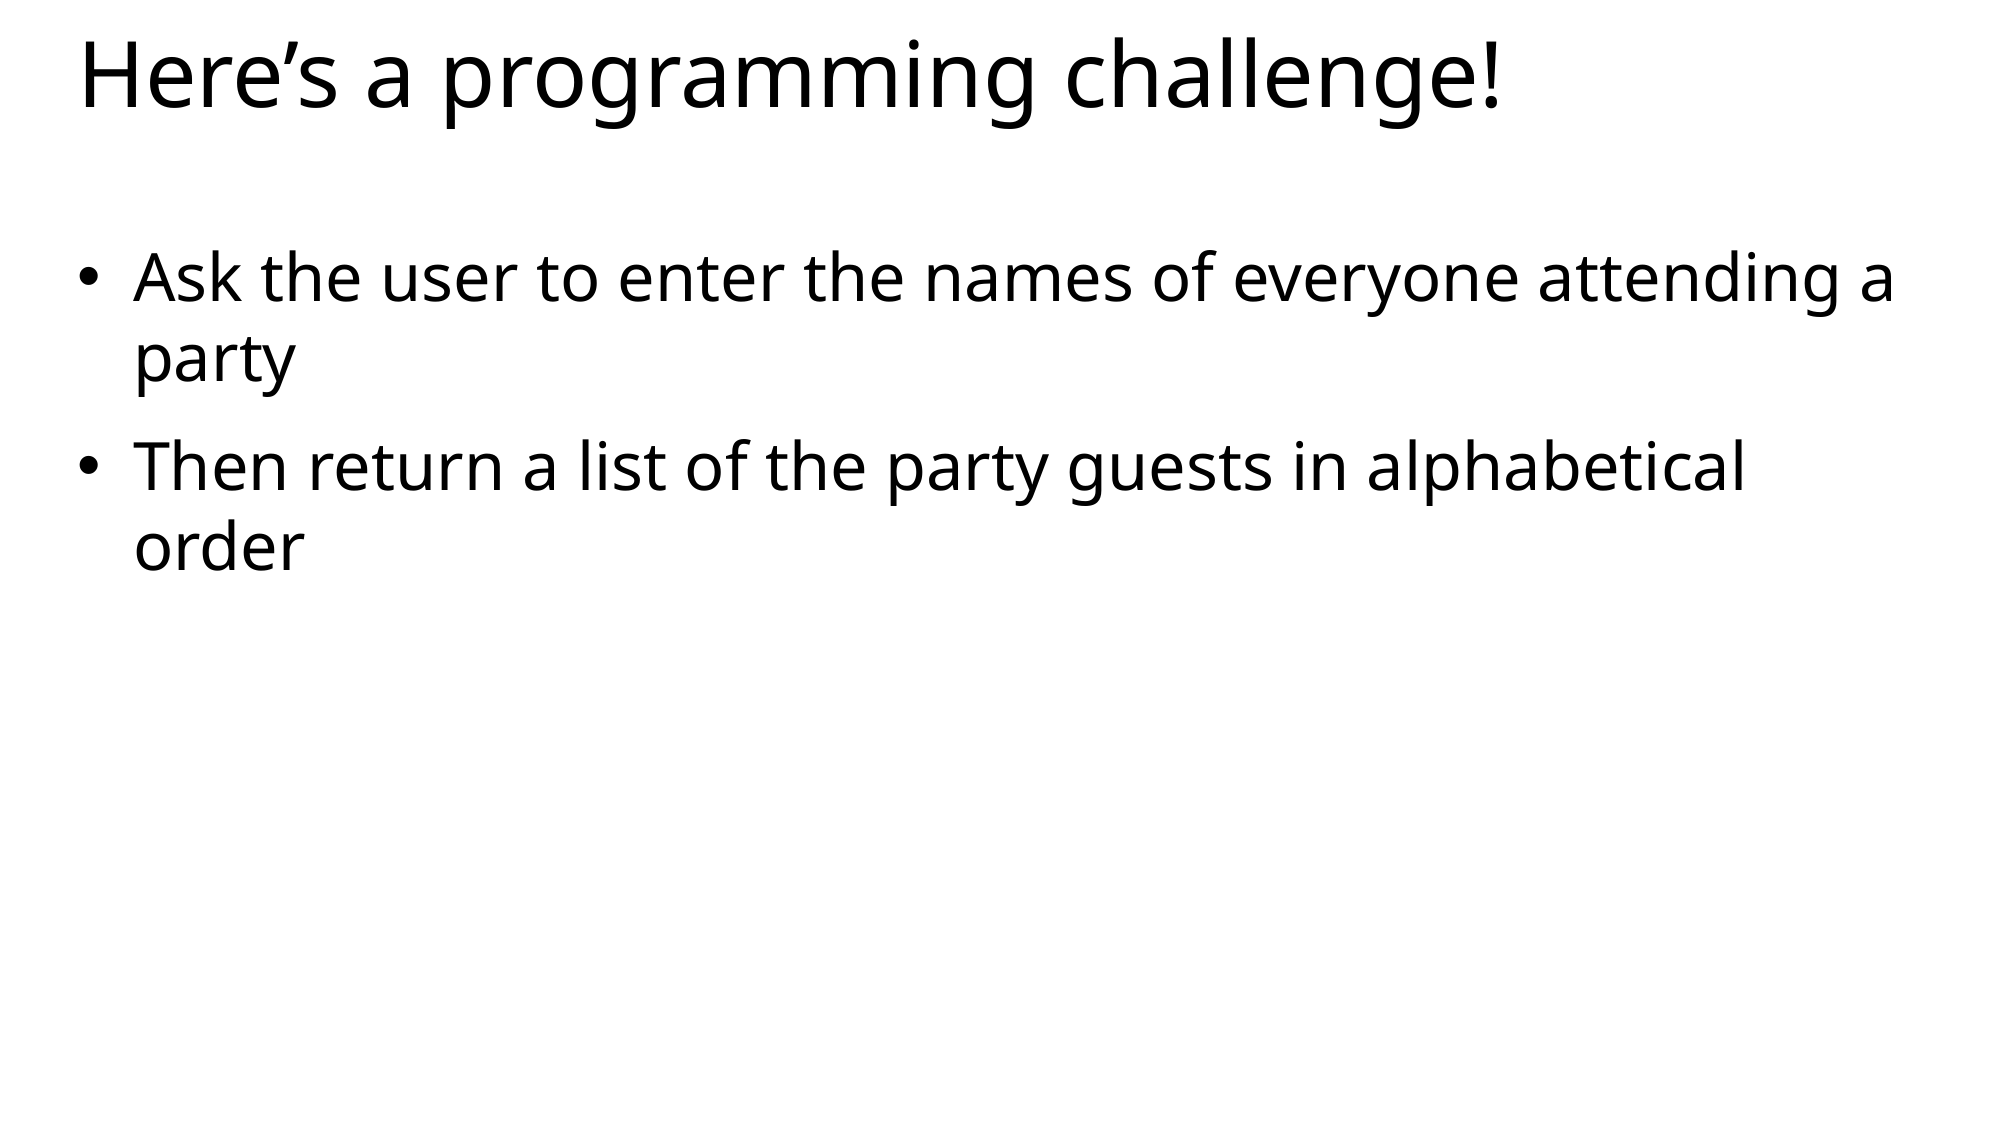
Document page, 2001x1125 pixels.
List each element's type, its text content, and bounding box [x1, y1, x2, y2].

title Here’s a programming challenge! [62, 29, 1953, 205]
list Ask the user to enter the names of everyone attending a party Then return a list of the party guests in alphabetical order [62, 227, 1953, 1096]
